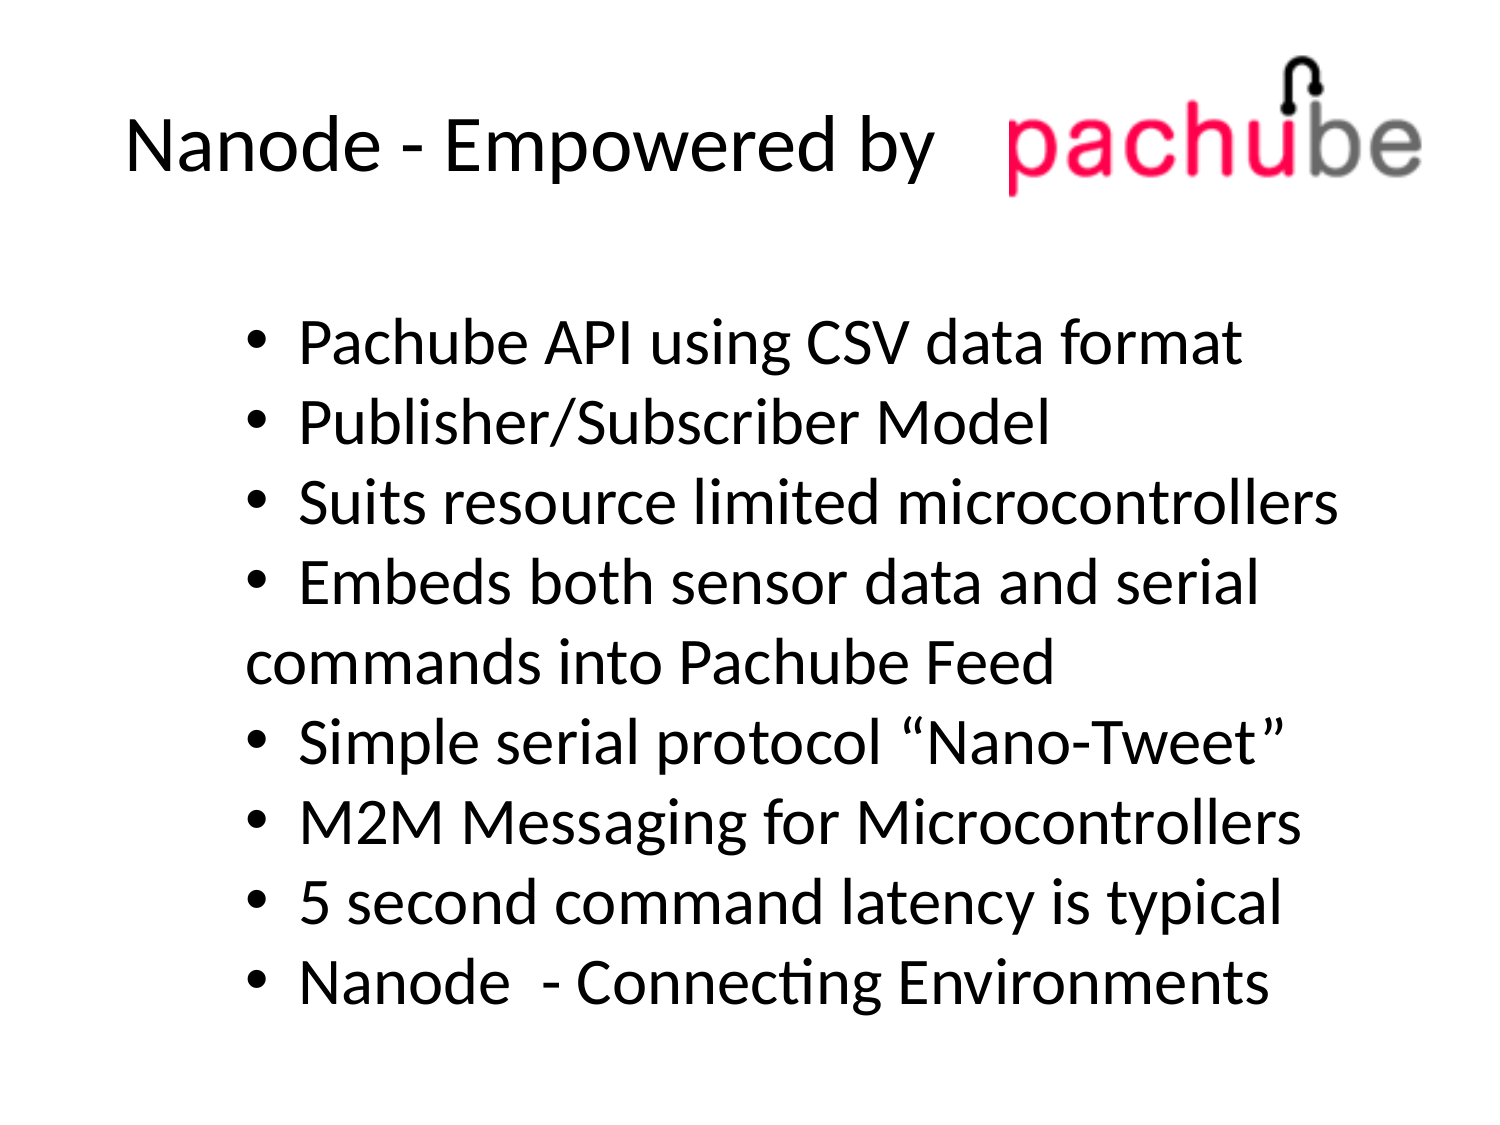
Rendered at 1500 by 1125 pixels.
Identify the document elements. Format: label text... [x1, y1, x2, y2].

picture [1009, 54, 1439, 201]
title Nanode - Empowered by [75, 45, 987, 233]
text_box Pachube API using CSV data format Publisher/Subscriber Model Suits resource limited microcontrollers Embeds both sensor data and serial commands into Pachube Feed Simple serial protocol “Nano-Tweet” M2M Messaging for Microcontrollers 5 second command latency is typical Nanode - Connecting Environments [230, 290, 1365, 1106]
